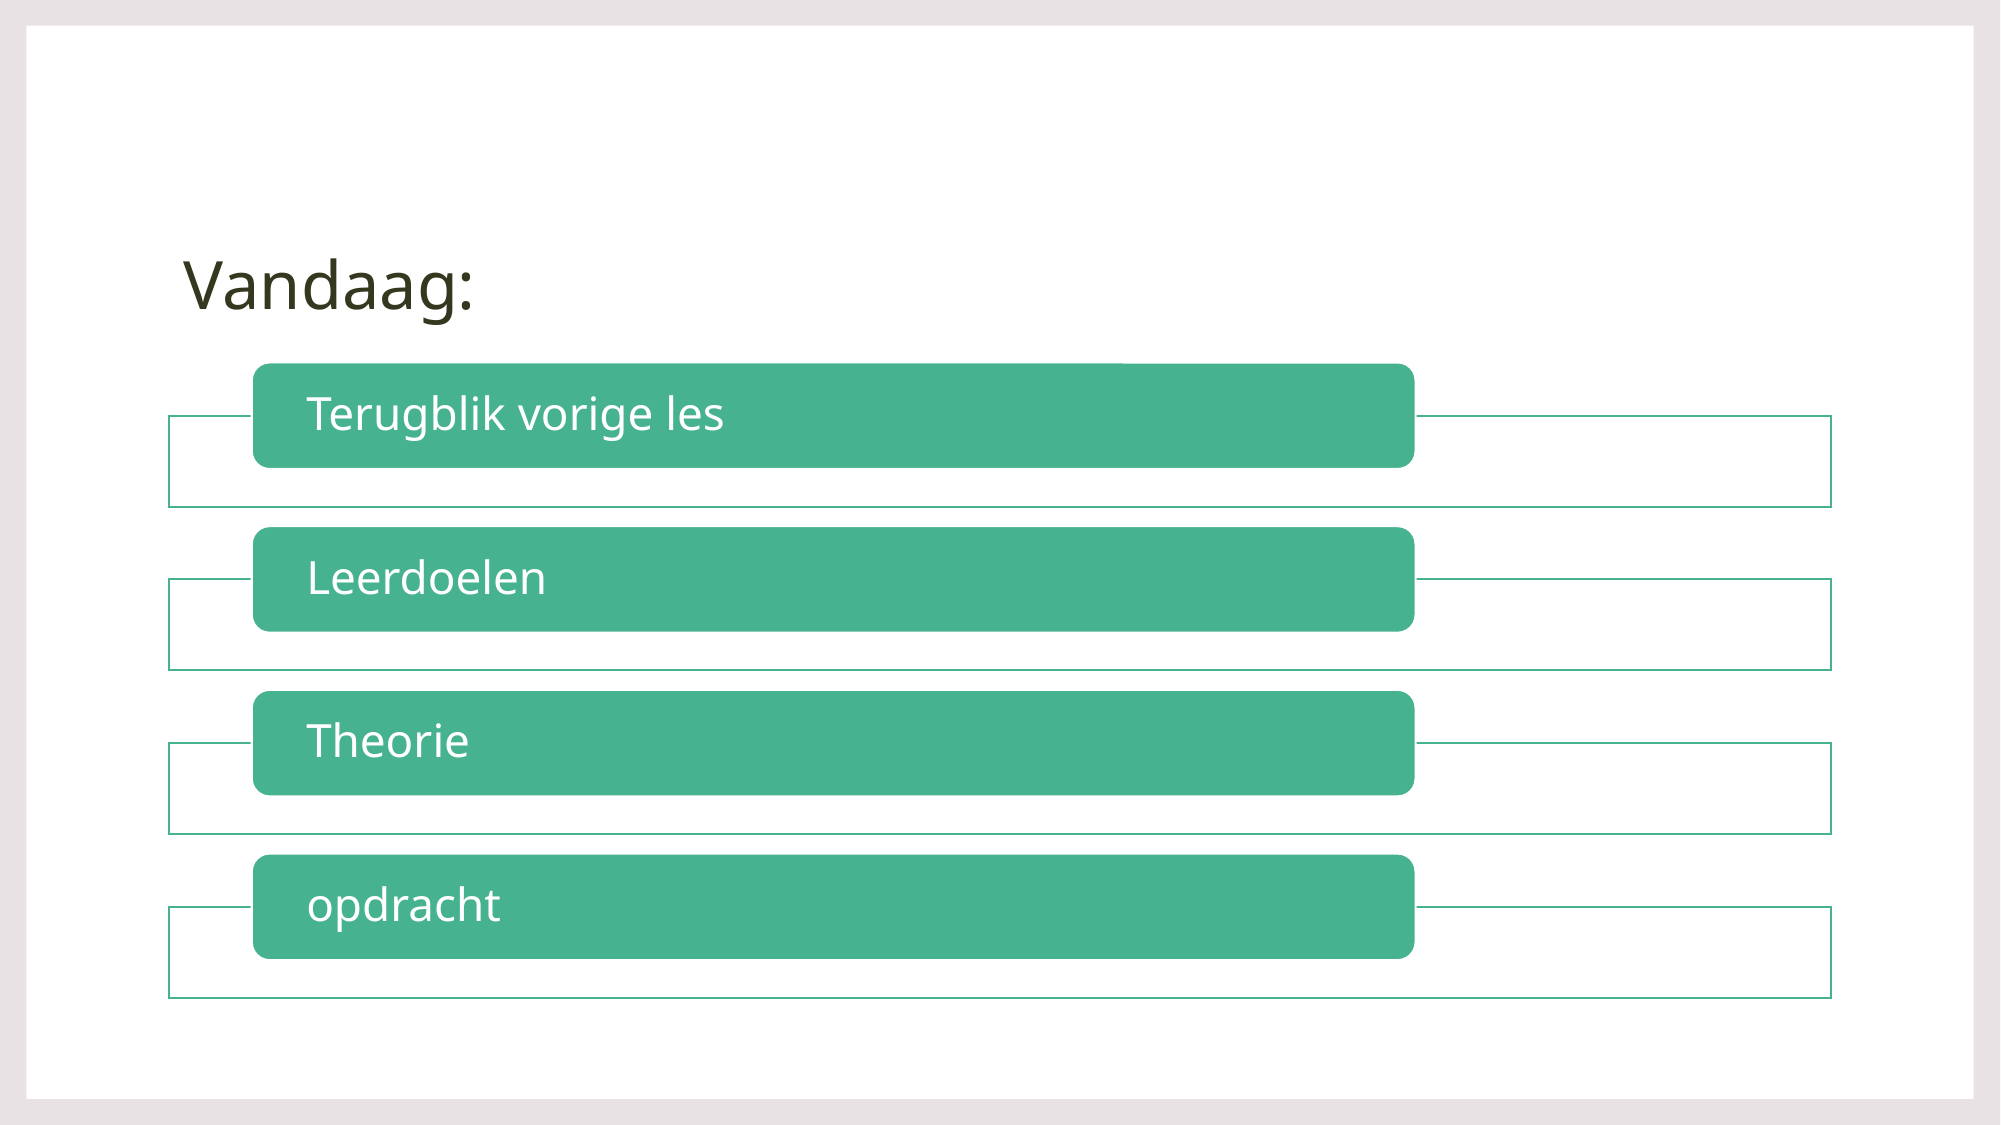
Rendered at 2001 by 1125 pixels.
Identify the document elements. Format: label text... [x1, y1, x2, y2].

title Vandaag: [168, 118, 1832, 331]
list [168, 354, 1832, 1006]
